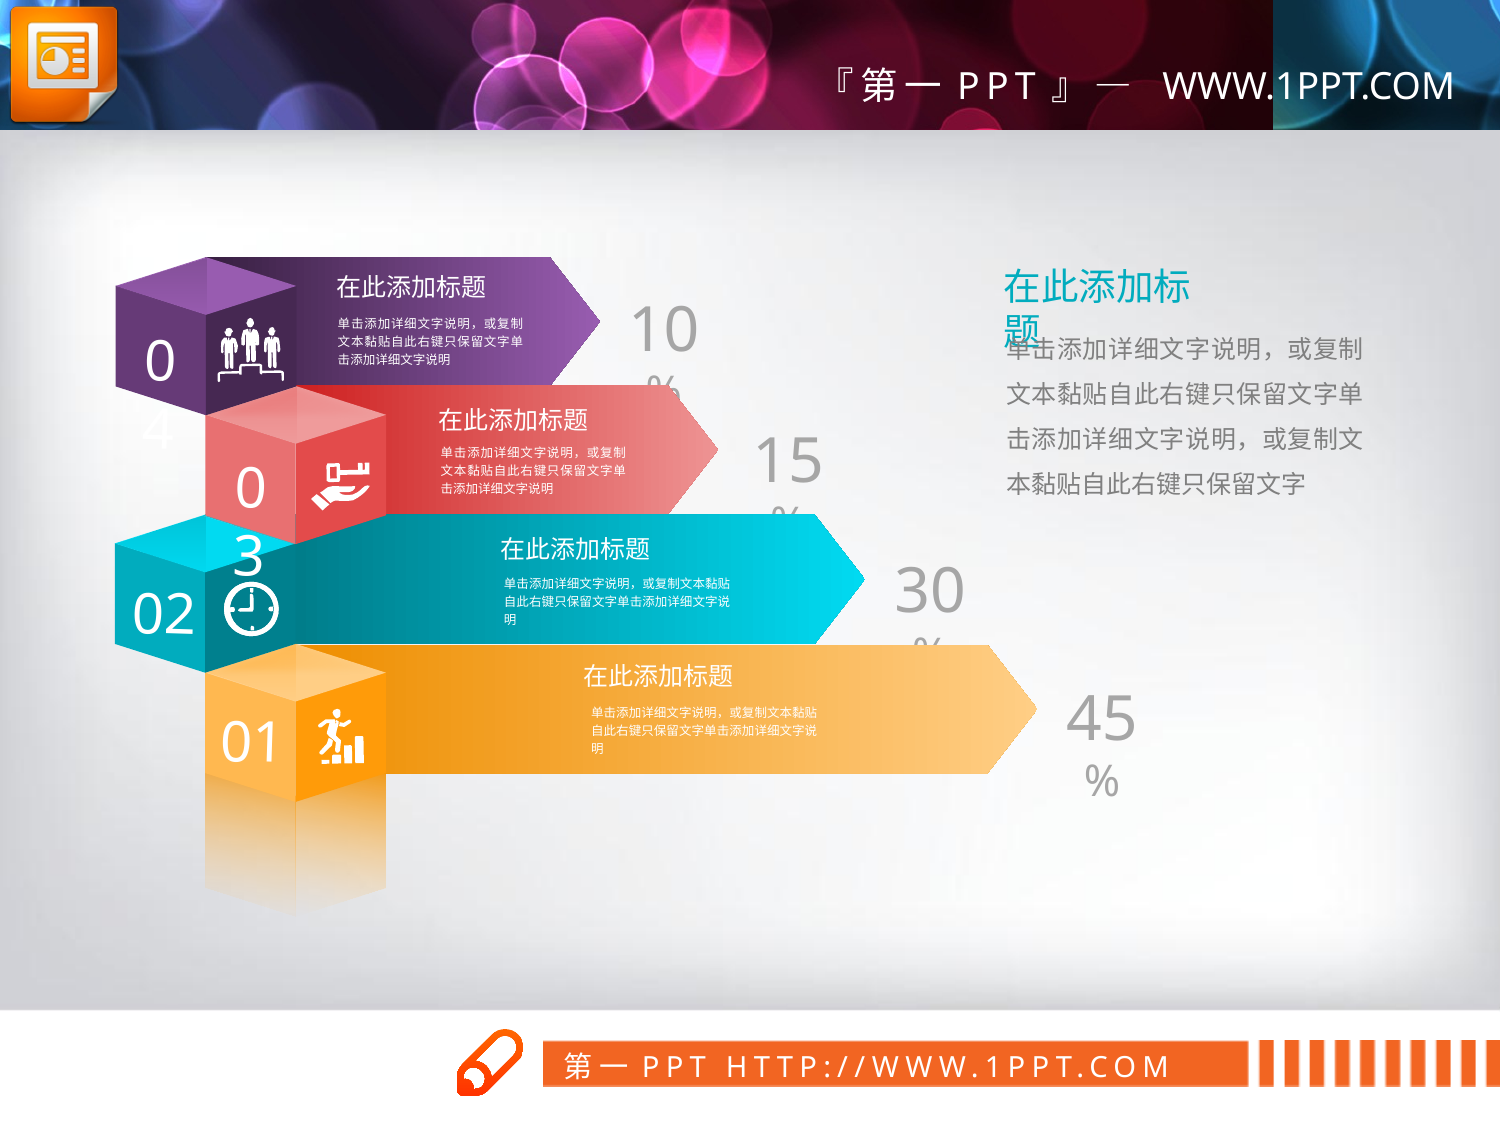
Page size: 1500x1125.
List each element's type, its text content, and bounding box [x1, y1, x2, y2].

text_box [300, 514, 866, 642]
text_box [175, 379, 418, 597]
text_box 30% [871, 543, 995, 642]
text_box 单击添加详细文字说明，或复制文本黏贴自此右键只保留文字单击添加详细文字说明，或复制文本黏贴自此右键只保留文字 [991, 311, 1380, 506]
text_box 10% [606, 281, 729, 412]
picture [543, 1040, 1500, 1087]
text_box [422, 644, 1038, 774]
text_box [114, 486, 296, 674]
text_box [422, 384, 719, 512]
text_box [297, 256, 600, 383]
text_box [115, 256, 297, 416]
text_box 15% [723, 412, 853, 512]
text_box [175, 635, 418, 918]
text_box 在此添加标题 [989, 255, 1238, 361]
picture [0, 0, 1500, 1012]
text_box 45% [1037, 670, 1167, 813]
